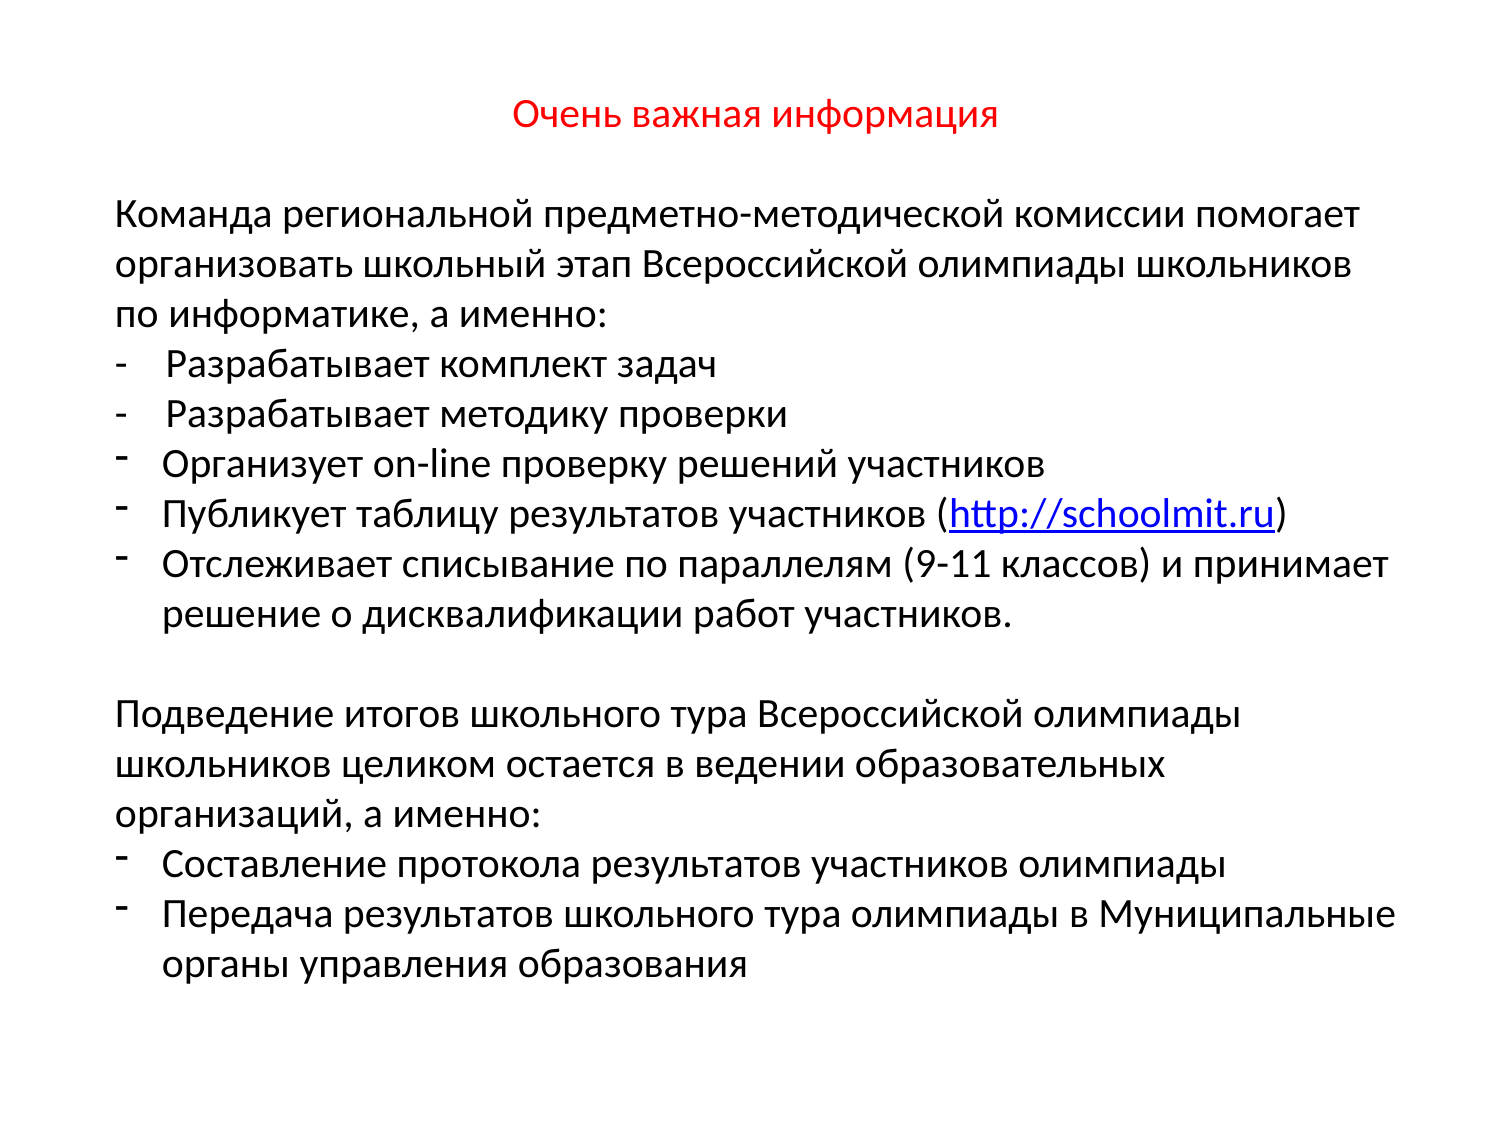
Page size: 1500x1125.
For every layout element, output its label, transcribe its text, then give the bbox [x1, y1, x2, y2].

text_box Очень важная информация Команда региональной предметно-методической комиссии помогает организовать школьный этап Всероссийской олимпиады школьников по информатике, а именно: - Разрабатывает комплект задач - Разрабатывает методику проверки Организует on-line проверку решений участников Публикует таблицу результатов участников (http://schoolmit.ru) Отслеживает списывание по параллелям (9-11 классов) и принимает решение о дисквалификации работ участников. Подведение итогов школьного тура Всероссийской олимпиады школьников целиком остается в ведении образовательных организаций, а именно: Составление протокола результатов участников олимпиады Передача результатов школьного тура олимпиады в Муниципальные органы управления образования [100, 78, 1412, 994]
